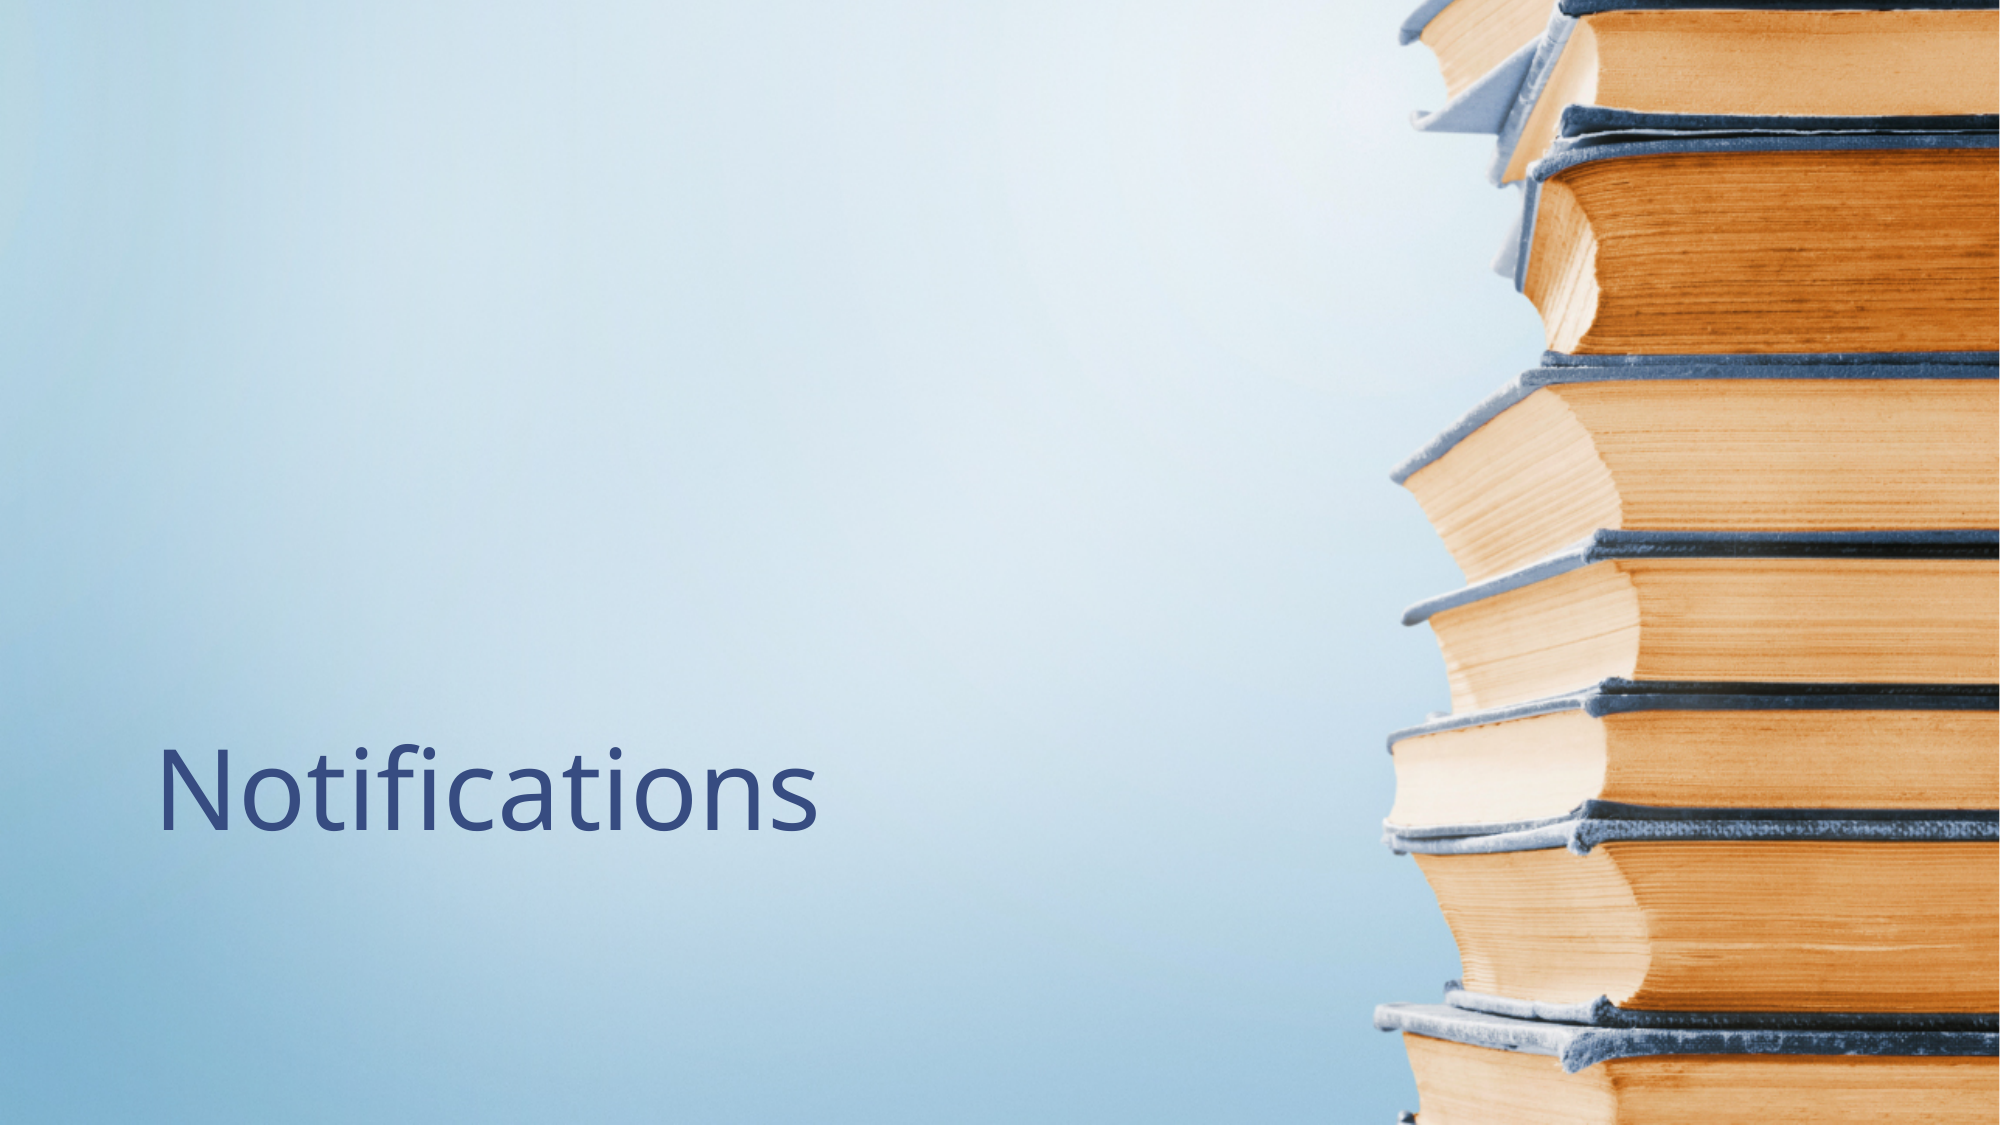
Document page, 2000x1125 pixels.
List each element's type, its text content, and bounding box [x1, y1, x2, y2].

title Notifications [133, 729, 1283, 1046]
picture [0, 0, 2000, 1125]
